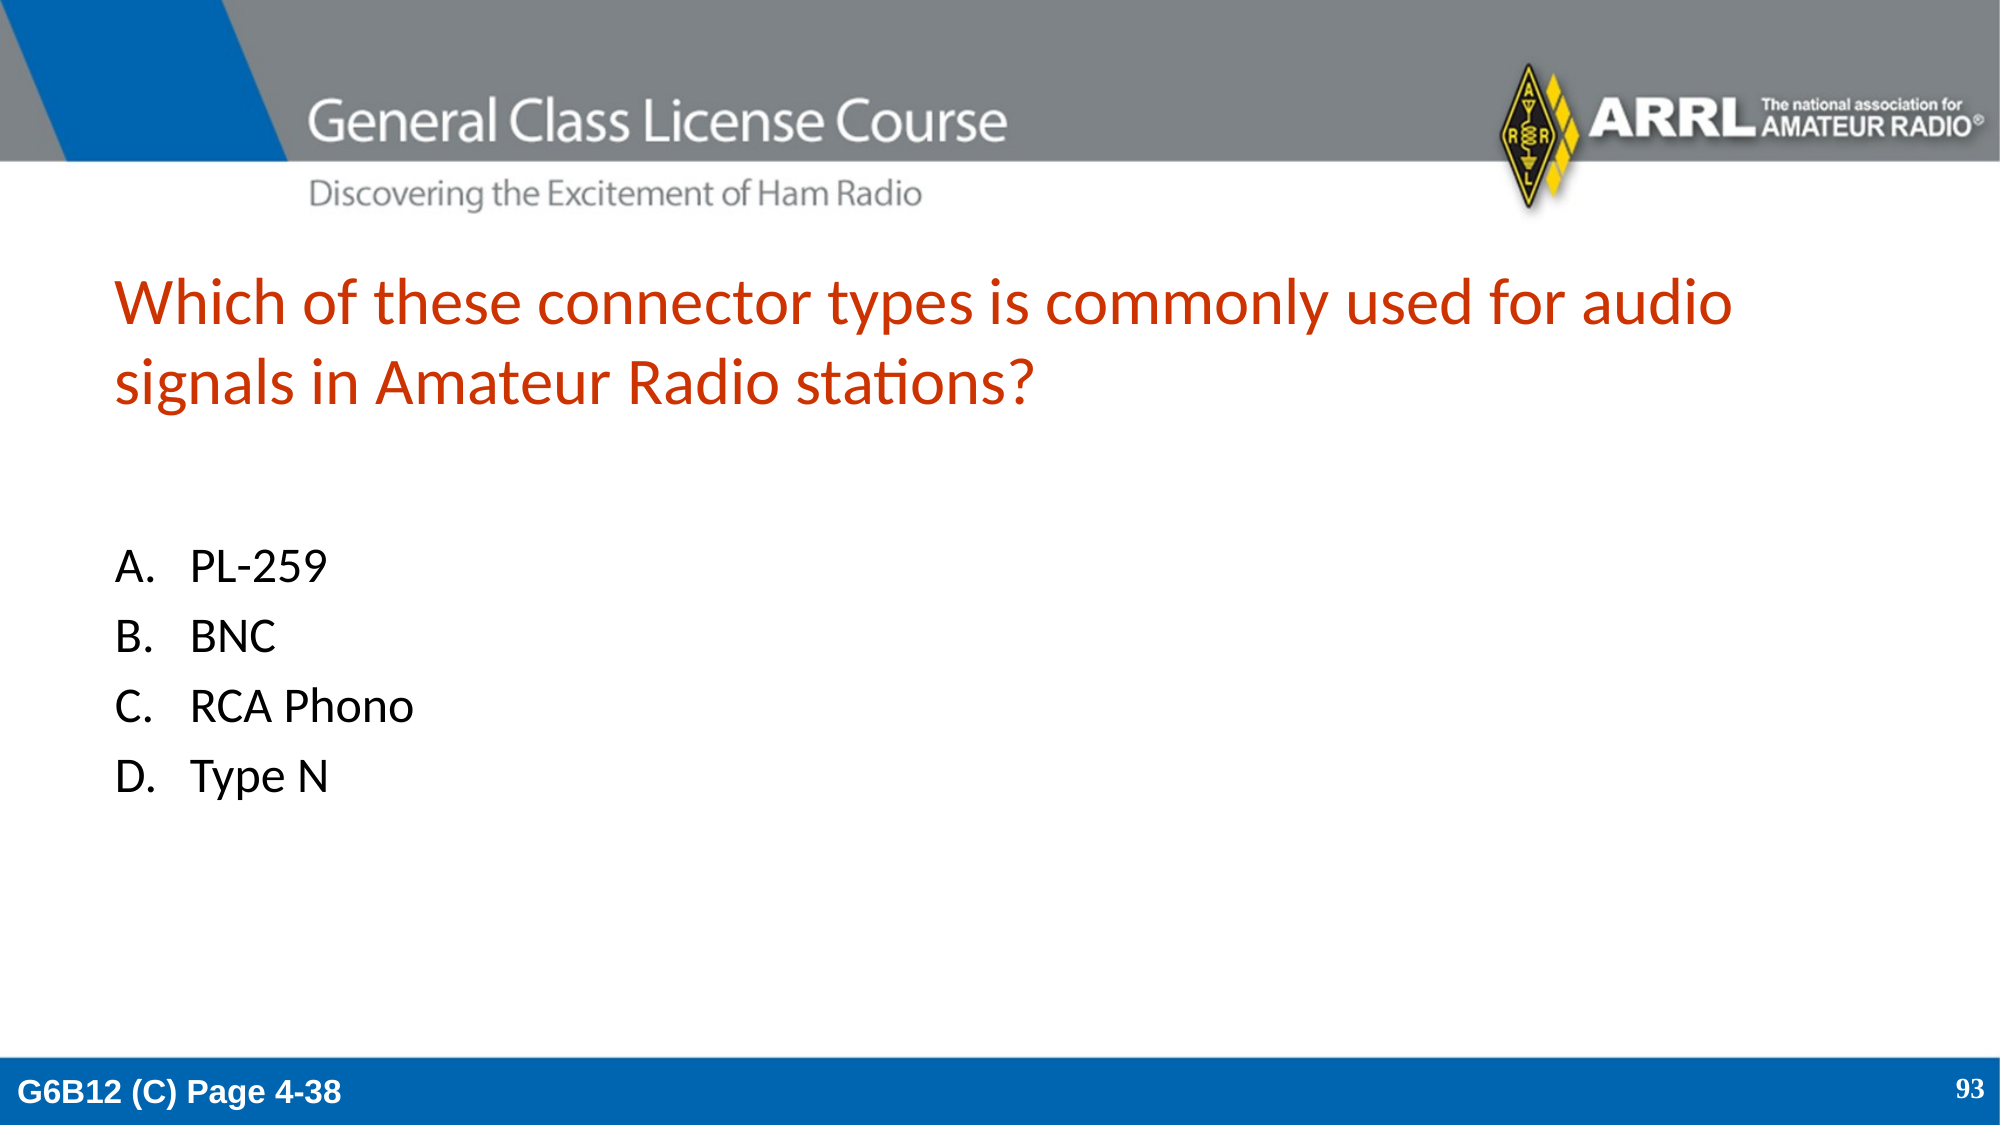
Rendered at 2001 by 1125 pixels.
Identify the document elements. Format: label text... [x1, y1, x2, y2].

list PL-259 BNC RCA Phono Type N [99, 525, 1900, 1005]
title Which of these connector types is commonly used for audio signals in Amateur Radio stations? [99, 249, 1900, 468]
text_box G6B12 (C) Page 4-38 [2, 1062, 1315, 1118]
picture [0, 0, 2001, 1125]
text_box 93 [1875, 1062, 2000, 1113]
